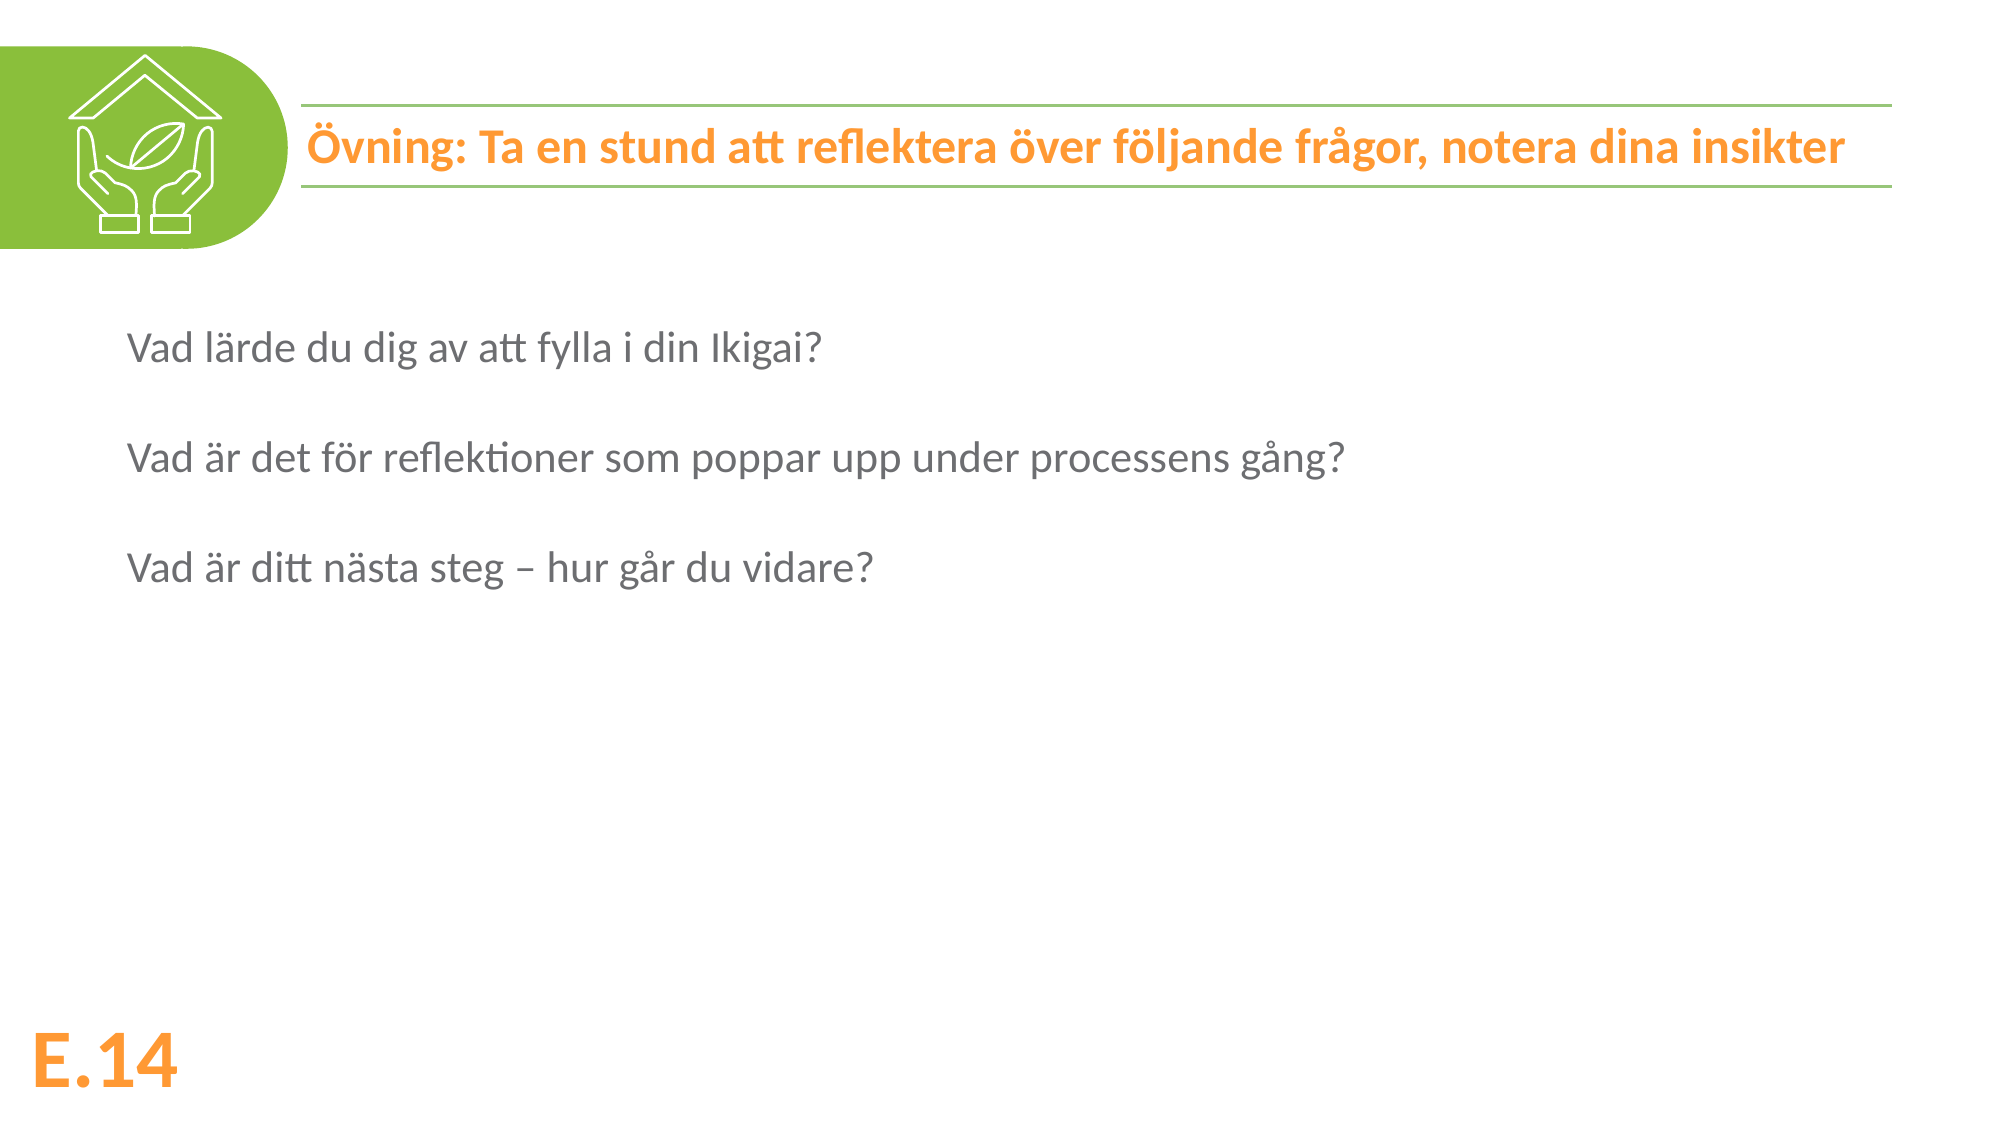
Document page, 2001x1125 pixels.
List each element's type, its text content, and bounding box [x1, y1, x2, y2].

list Övning: Ta en stund att reflektera över följande frågor, notera dina insikter [287, 84, 1893, 256]
text_box E.14 [11, 1019, 300, 1125]
list Vad lärde du dig av att fylla i din Ikigai? Vad är det för reflektioner som poppar upp under processens gång? Vad är ditt nästa steg – hur går du vidare? [106, 296, 1904, 964]
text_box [68, 54, 222, 233]
text_box [0, 46, 288, 249]
